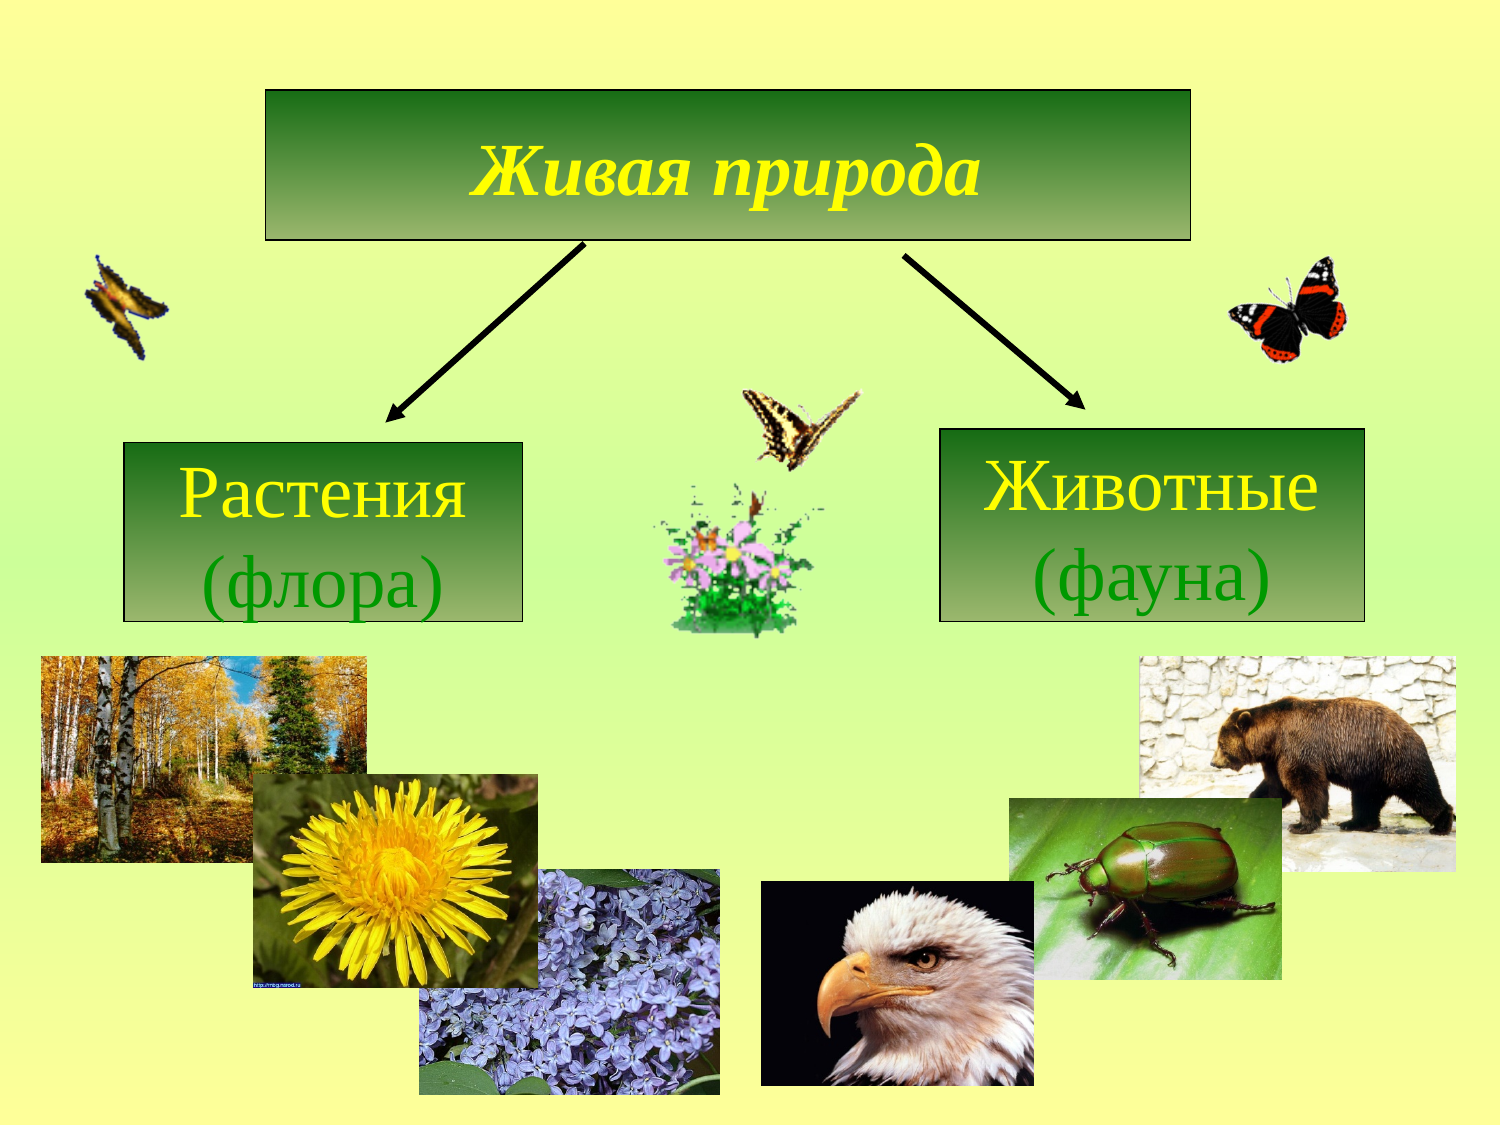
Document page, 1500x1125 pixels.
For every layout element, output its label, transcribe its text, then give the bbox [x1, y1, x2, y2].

picture [1236, 276, 1356, 354]
picture [761, 656, 1456, 1086]
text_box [903, 255, 1365, 622]
text_box Живая природа [265, 90, 1191, 240]
picture [40, 656, 720, 1095]
picture [631, 347, 903, 658]
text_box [123, 243, 585, 622]
picture [41, 223, 206, 396]
